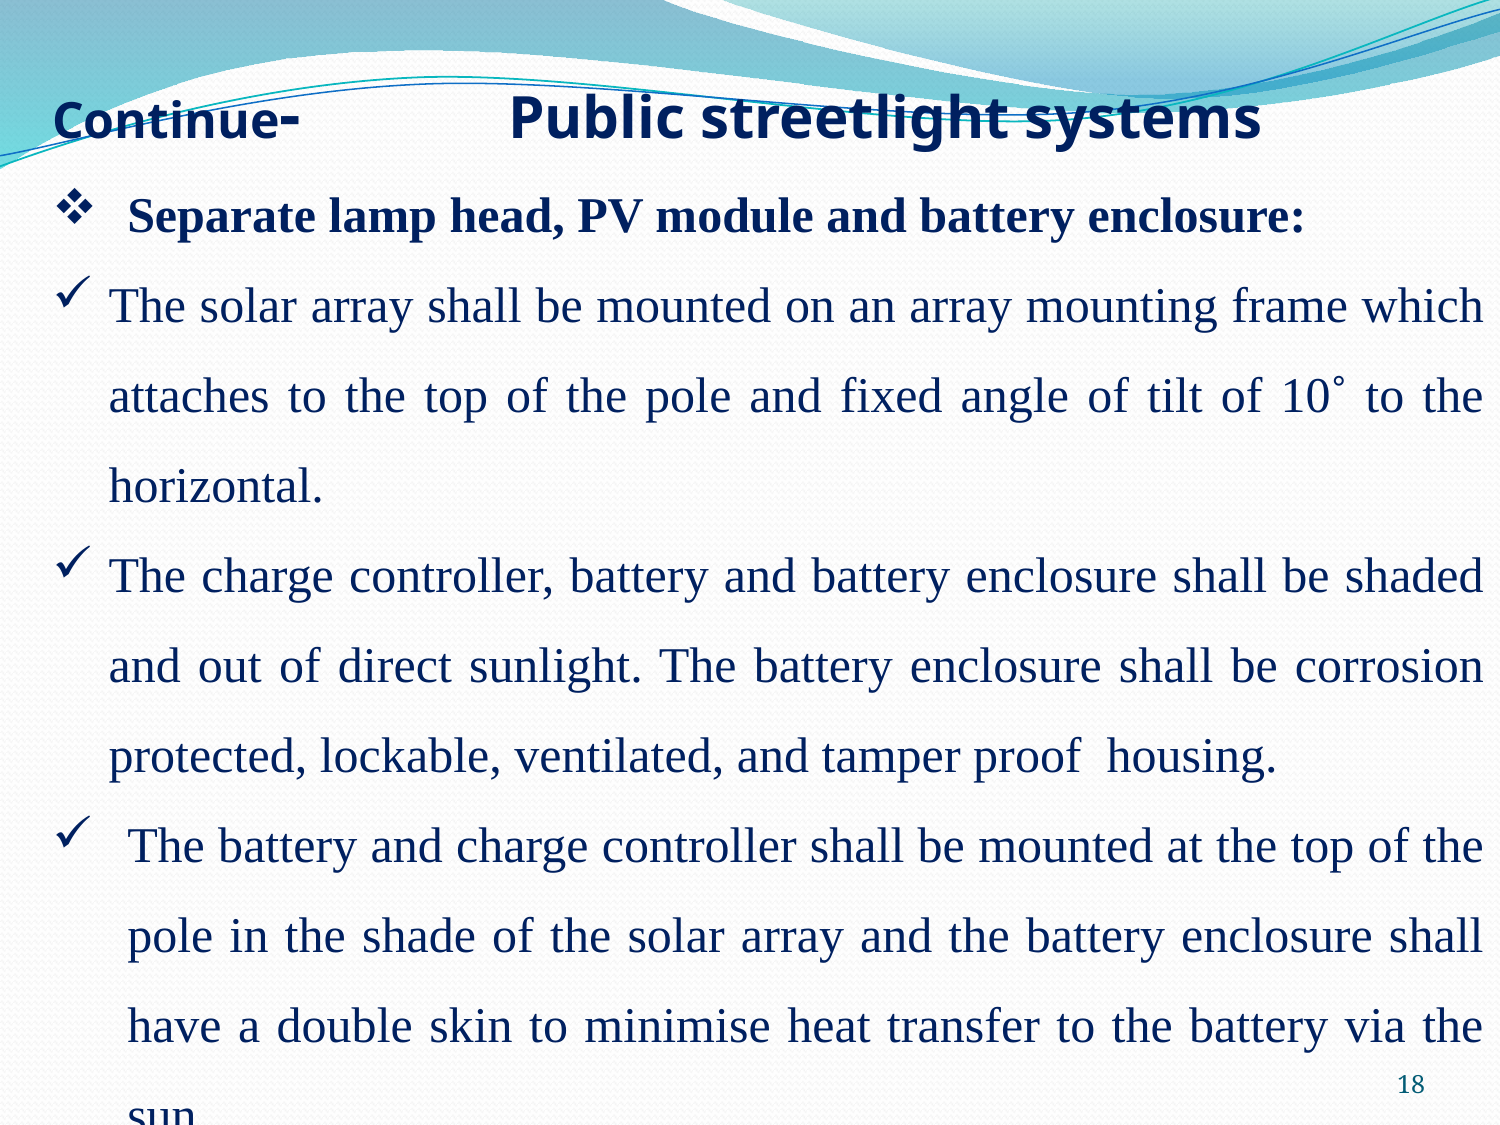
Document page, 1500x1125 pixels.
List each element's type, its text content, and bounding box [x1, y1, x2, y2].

slide_number 18 [1299, 1042, 1425, 1103]
text_box Continue- Public streetlight systems Separate lamp head, PV module and battery enclosure: The solar array shall be mounted on an array mounting frame which attaches to the top of the pole and fixed angle of tilt of 10˚ to the horizontal. The charge controller, battery and battery enclosure shall be shaded and out of direct sunlight. The battery enclosure shall be corrosion protected, lockable, ventilated, and tamper proof housing. The battery and charge controller shall be mounted at the top of the pole in the shade of the solar array and the battery enclosure shall have a double skin to minimise heat transfer to the battery via the sun. [37, 24, 1500, 1125]
